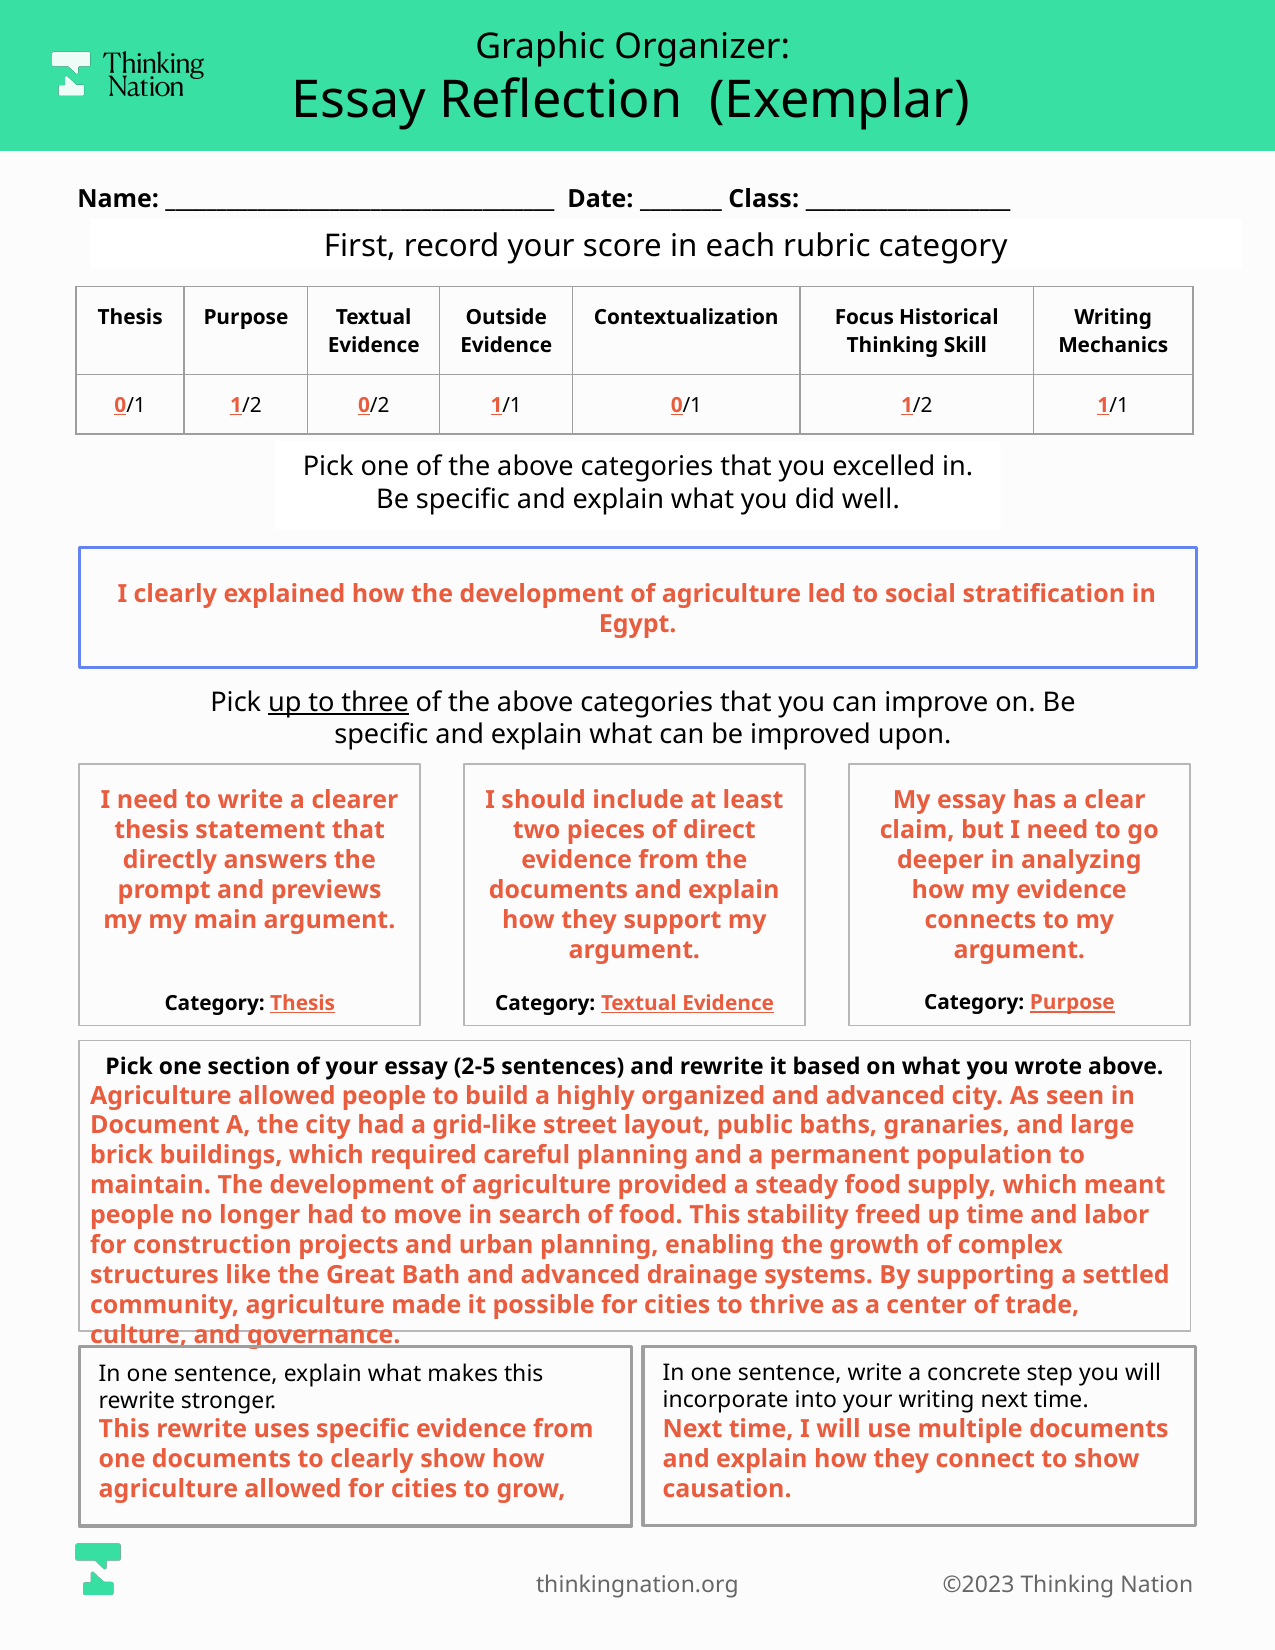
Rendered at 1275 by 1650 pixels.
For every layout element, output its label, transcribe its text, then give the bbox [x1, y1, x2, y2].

text_box Pick one of the above categories that you excelled in. Be specific and explain what you did well. [274, 440, 1001, 530]
table_cell 1/1 [440, 375, 572, 433]
text_box Name: ______________________________________ Date: ________ Class: ____________________ [62, 167, 1180, 228]
text_box First, record your score in each rubric category [90, 218, 1242, 269]
table_header Writing Mechanics [1034, 287, 1192, 374]
text_box Pick up to three of the above categories that you can improve on. Be specific and explain what can be improved upon. [188, 672, 1098, 762]
table_header Thesis [77, 287, 183, 374]
text_box My essay has a clear claim, but I need to go deeper in analyzing how my evidence connects to my argument. [848, 764, 1190, 1026]
table_cell 0/1 [573, 375, 799, 433]
table_cell 0/1 [77, 375, 183, 433]
text_box Pick one section of your essay (2-5 sentences) and rewrite it based on what you wrote above. Agriculture allowed people to build a highly organized and advanced city. As seen in Document A, the city had a grid-like street layout, public baths, granaries, and large brick buildings, which required careful planning and a permanent population to maintain. The development of agriculture provided a steady food supply, which meant people no longer had to move in search of food. This stability freed up time and labor for construction projects and urban planning, enabling the growth of complex structures like the Great Bath and advanced drainage systems. By supporting a settled community, agriculture made it possible for cities to thrive as a center of trade, culture, and governance. [79, 1040, 1191, 1331]
text_box ©2023 Thinking Nation [907, 1553, 1210, 1605]
table_cell 1/1 [1034, 375, 1192, 433]
table_cell 1/2 [185, 375, 307, 433]
text_box I need to write a clearer thesis statement that directly answers the prompt and previews my my main argument. [79, 764, 421, 1026]
text_box Category: Thesis [86, 969, 413, 1020]
table_cell 0/2 [308, 375, 439, 433]
table_header Textual Evidence [308, 287, 439, 374]
text_box Graphic Organizer: Essay Reflection (Exemplar) [0, 0, 1275, 151]
table_header Contextualization [573, 287, 799, 374]
table_header Focus Historical Thinking Skill [801, 287, 1033, 374]
text_box In one sentence, write a concrete step you will incorporate into your writing next time. Next time, I will use multiple documents and explain how they connect to show causation. [643, 1346, 1196, 1526]
text_box I should include at least two pieces of direct evidence from the documents and explain how they support my argument. [464, 764, 806, 1026]
text_box Category: Textual Evidence [471, 969, 798, 1020]
picture [62, 1533, 134, 1605]
table_header Purpose [185, 287, 307, 374]
text_box I clearly explained how the development of agriculture led to social stratification in Egypt. [79, 547, 1197, 668]
table_cell 1/2 [801, 375, 1033, 433]
text_box Category: Purpose [856, 969, 1183, 1020]
text_box In one sentence, explain what makes this rewrite stronger. This rewrite uses specific evidence from one documents to clearly show how agriculture allowed for cities to grow, [79, 1346, 632, 1526]
picture [35, 37, 210, 110]
table_header Outside Evidence [440, 287, 572, 374]
text_box thinkingnation.org [486, 1553, 789, 1605]
